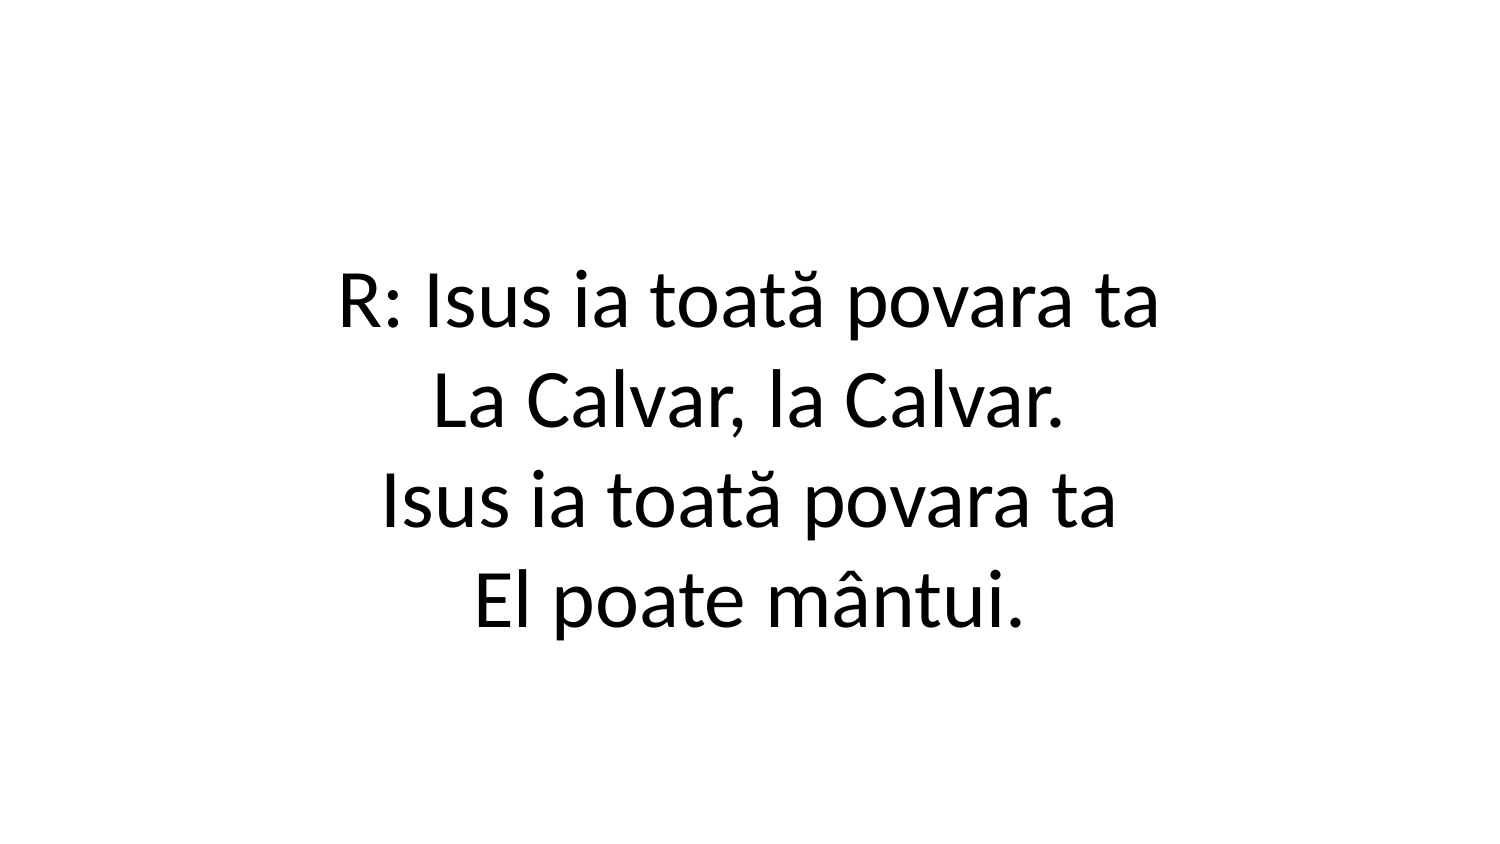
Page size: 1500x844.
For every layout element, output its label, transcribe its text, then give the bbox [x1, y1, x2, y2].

text_box R: Isus ia toată povara ta La Calvar, la Calvar. Isus ia toată povara ta El poate mântui. [322, 192, 1178, 652]
